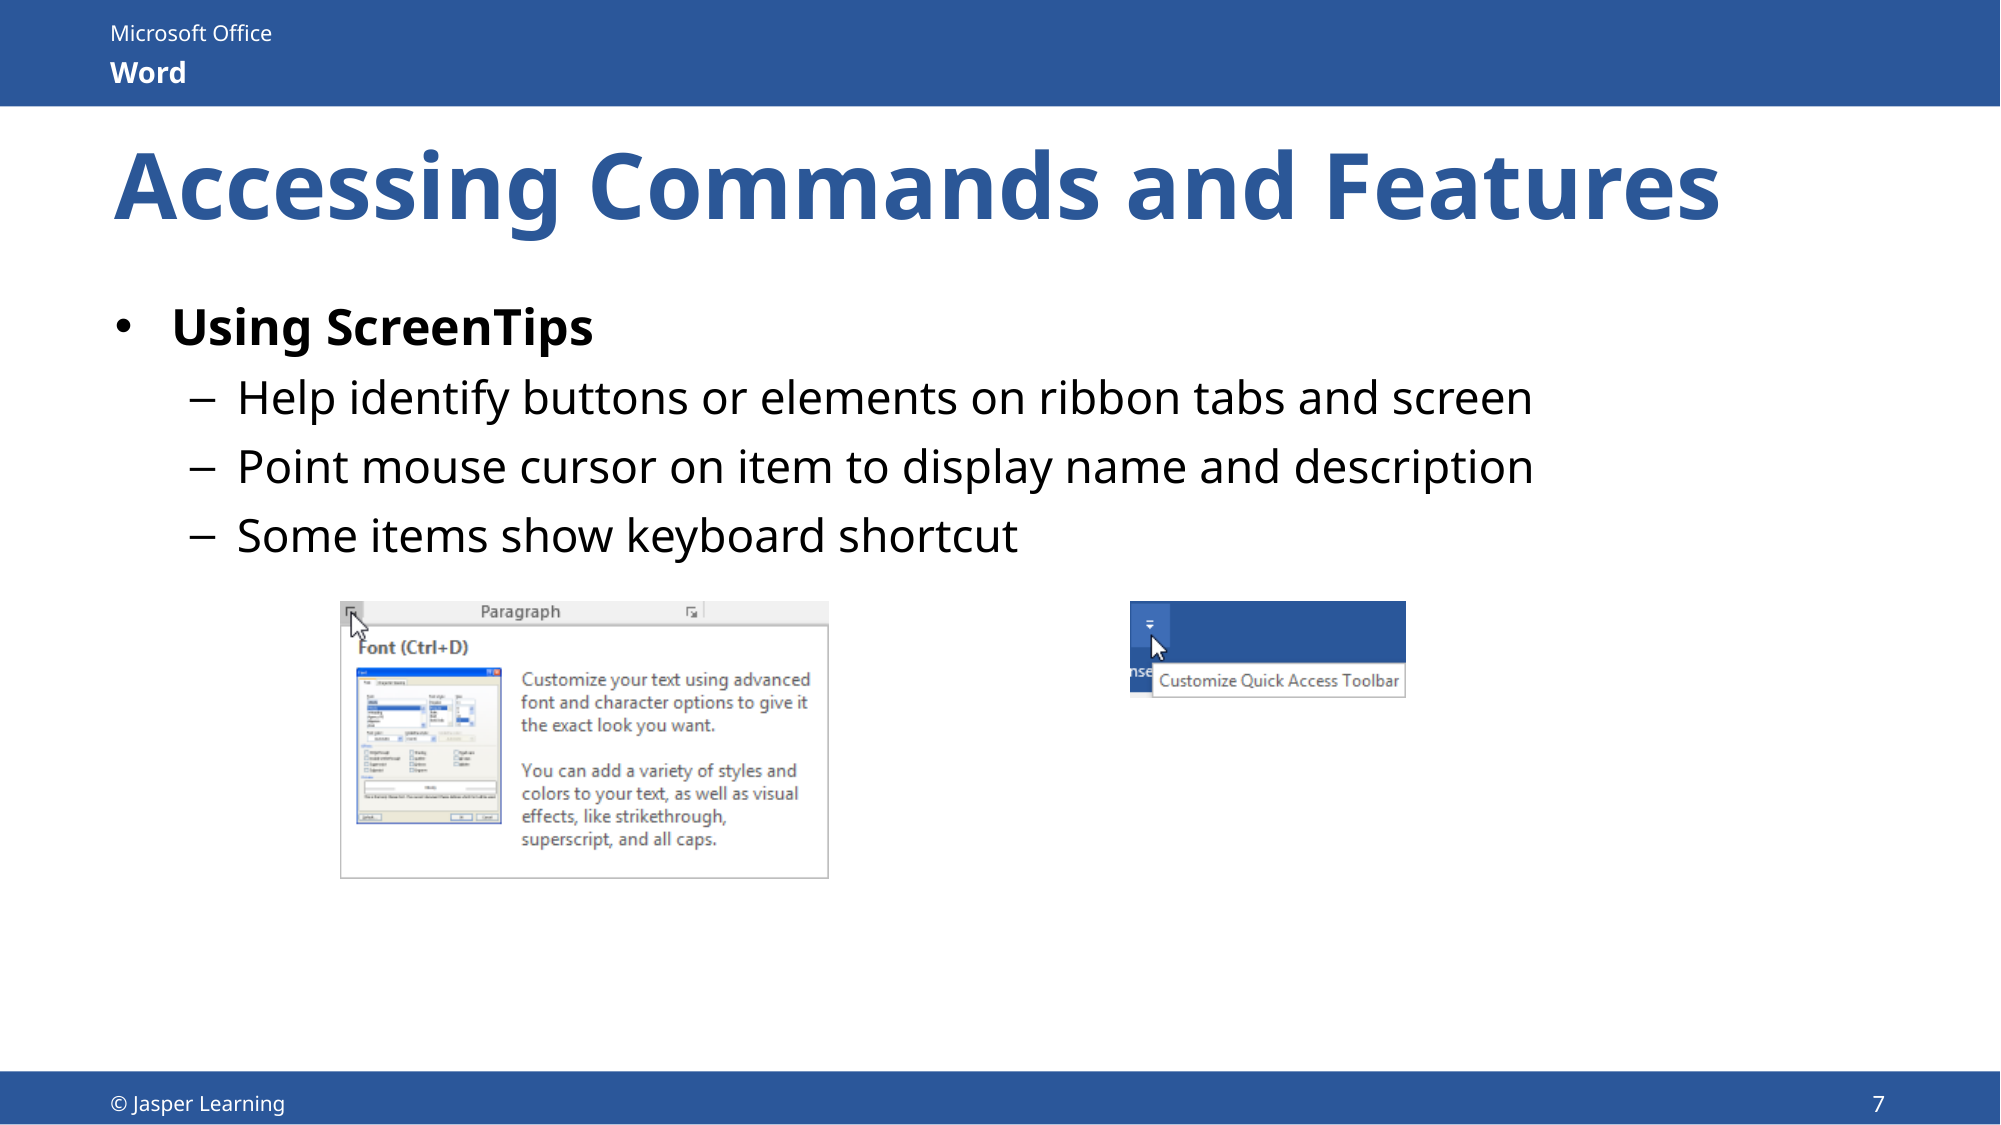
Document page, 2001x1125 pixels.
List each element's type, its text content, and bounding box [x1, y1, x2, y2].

list Using ScreenTips Help identify buttons or elements on ribbon tabs and screen Point mouse cursor on item to display name and description Some items show keyboard shortcut [99, 283, 1900, 1026]
title Accessing Commands and Features [99, 118, 1866, 248]
slide_number 7 [1433, 1073, 1900, 1125]
picture [1129, 601, 1406, 698]
picture [340, 601, 829, 879]
footer © Jasper Learning [95, 1073, 729, 1125]
